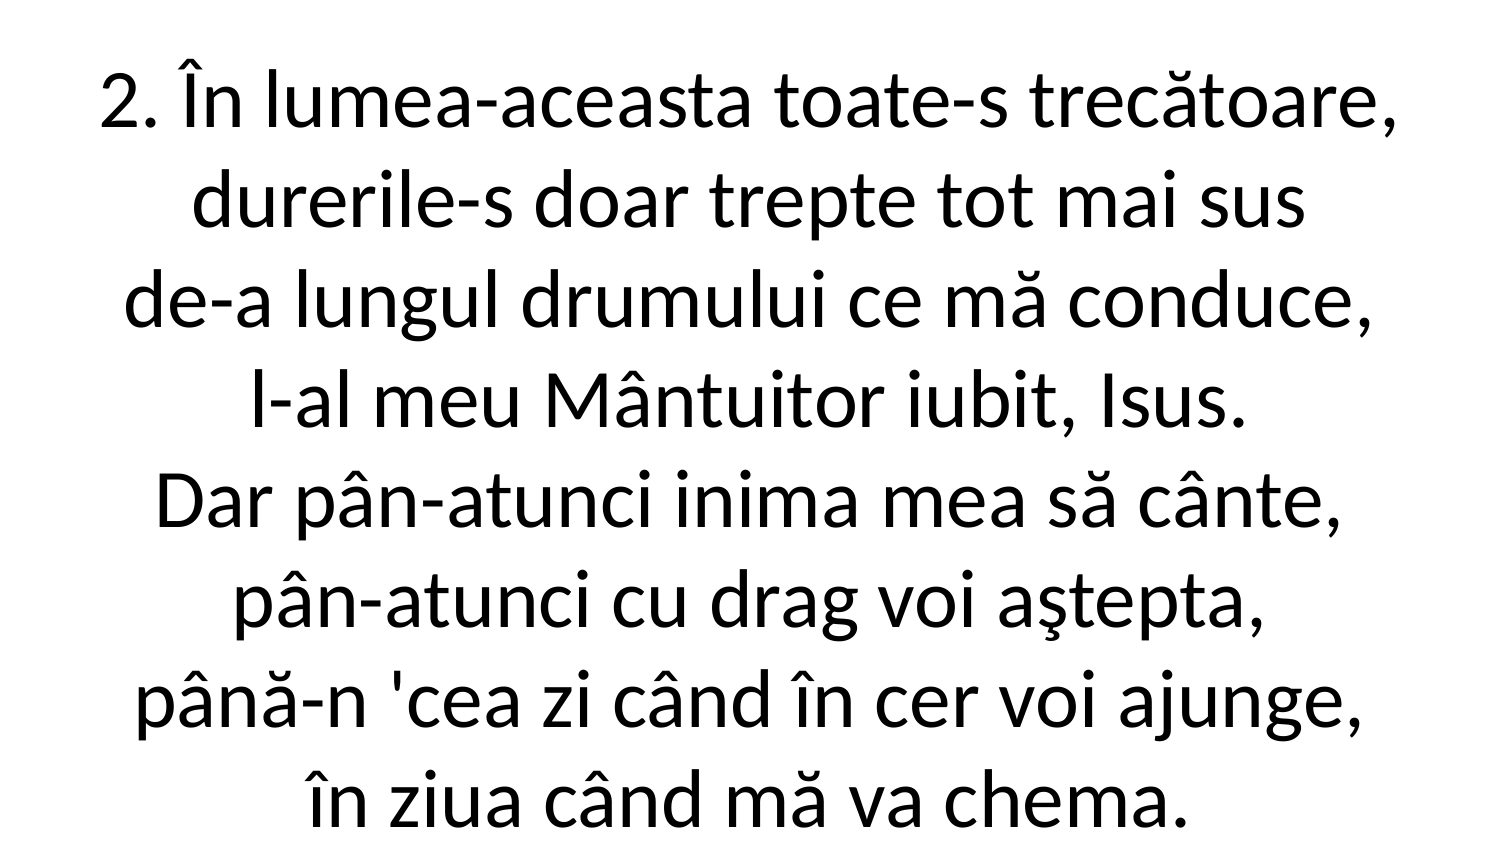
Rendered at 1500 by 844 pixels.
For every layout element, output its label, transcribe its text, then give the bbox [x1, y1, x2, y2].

text_box 2. În lumea-aceasta toate-s trecătoare, durerile-s doar trepte tot mai sus de-a lungul drumului ce mă conduce, l-al meu Mântuitor iubit, Isus. Dar pân-atunci inima mea să cânte, pân-atunci cu drag voi aştepta, până-n 'cea zi când în cer voi ajunge, în ziua când mă va chema. [83, 0, 1417, 844]
